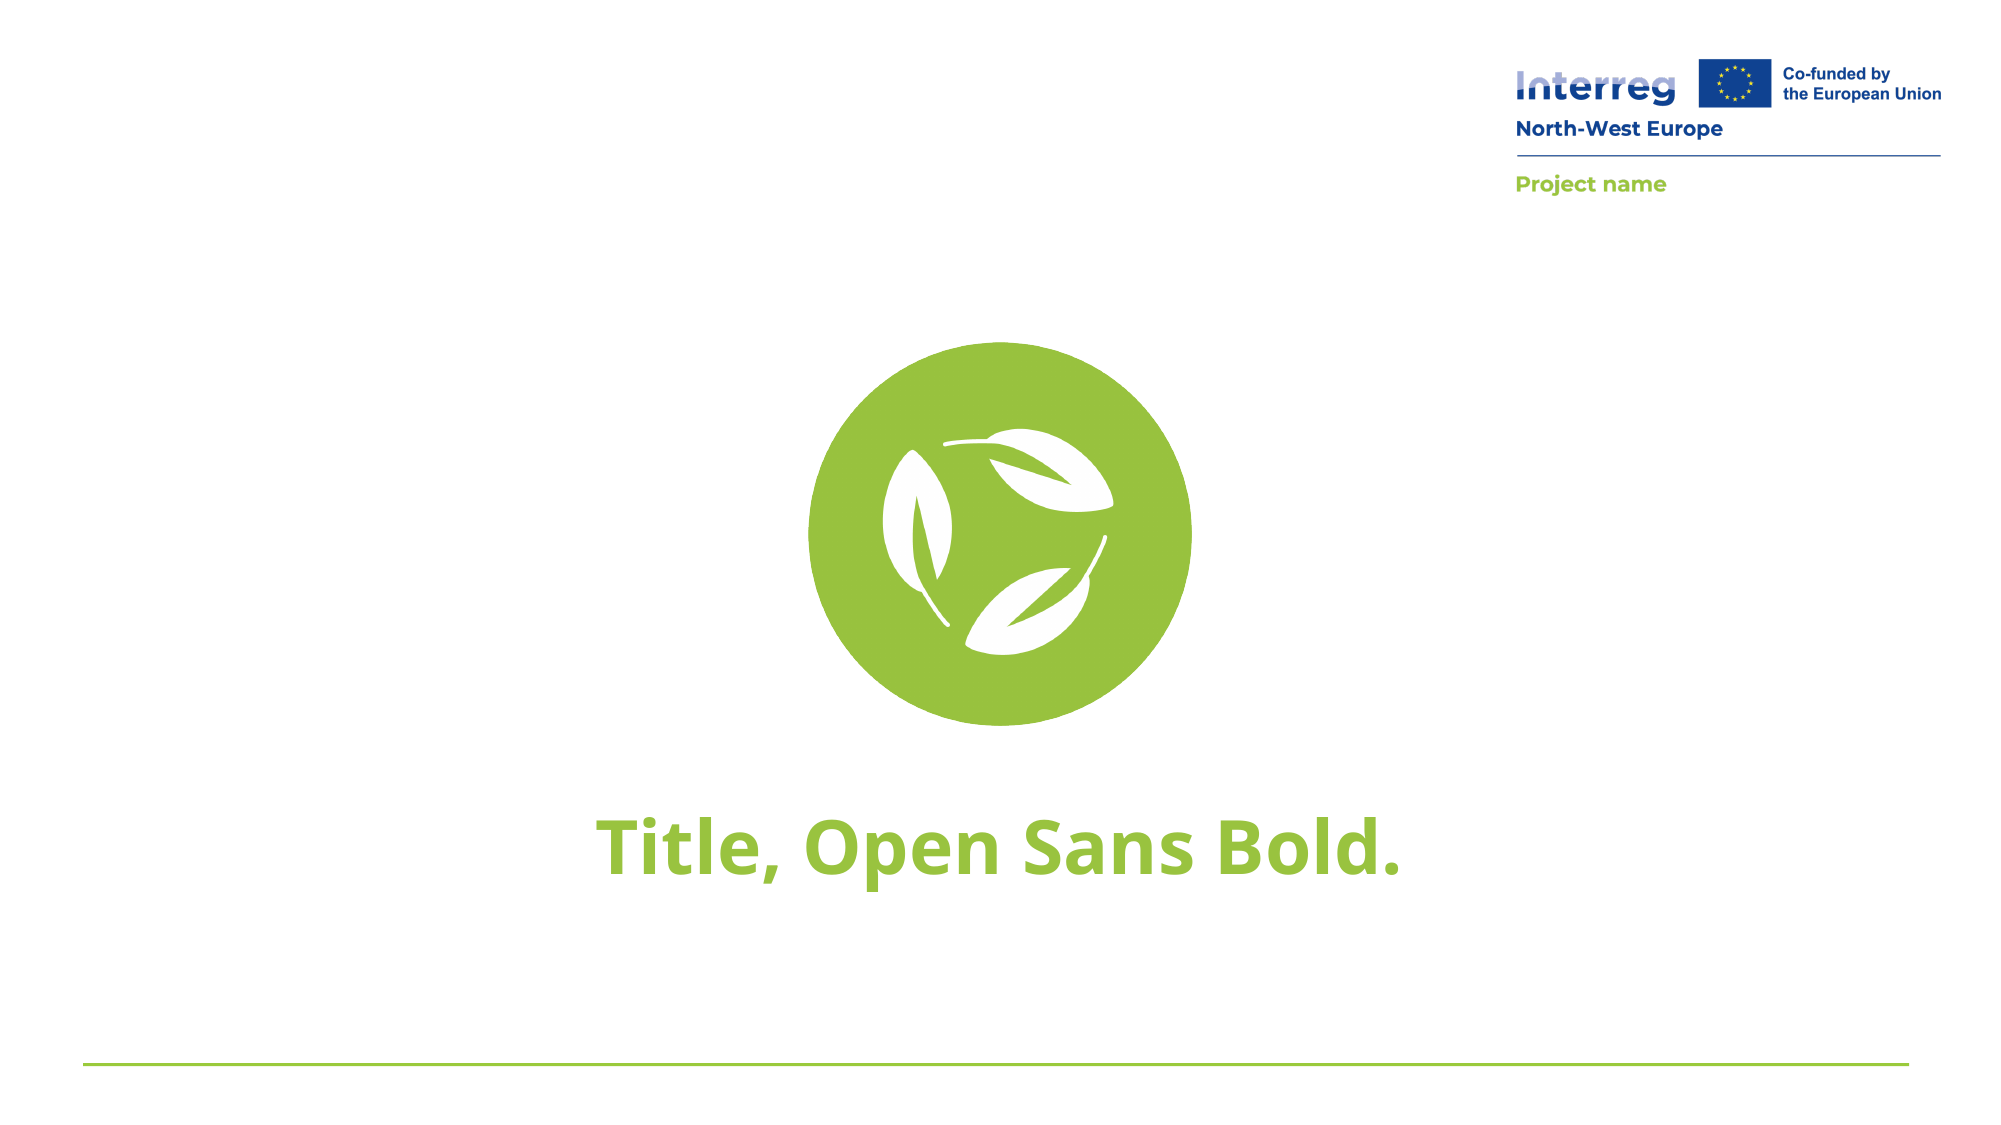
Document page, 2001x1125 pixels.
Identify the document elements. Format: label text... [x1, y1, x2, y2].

picture [808, 342, 1192, 726]
picture [1458, 0, 2000, 251]
text_box Title, Open Sans Bold. [362, 792, 1638, 939]
